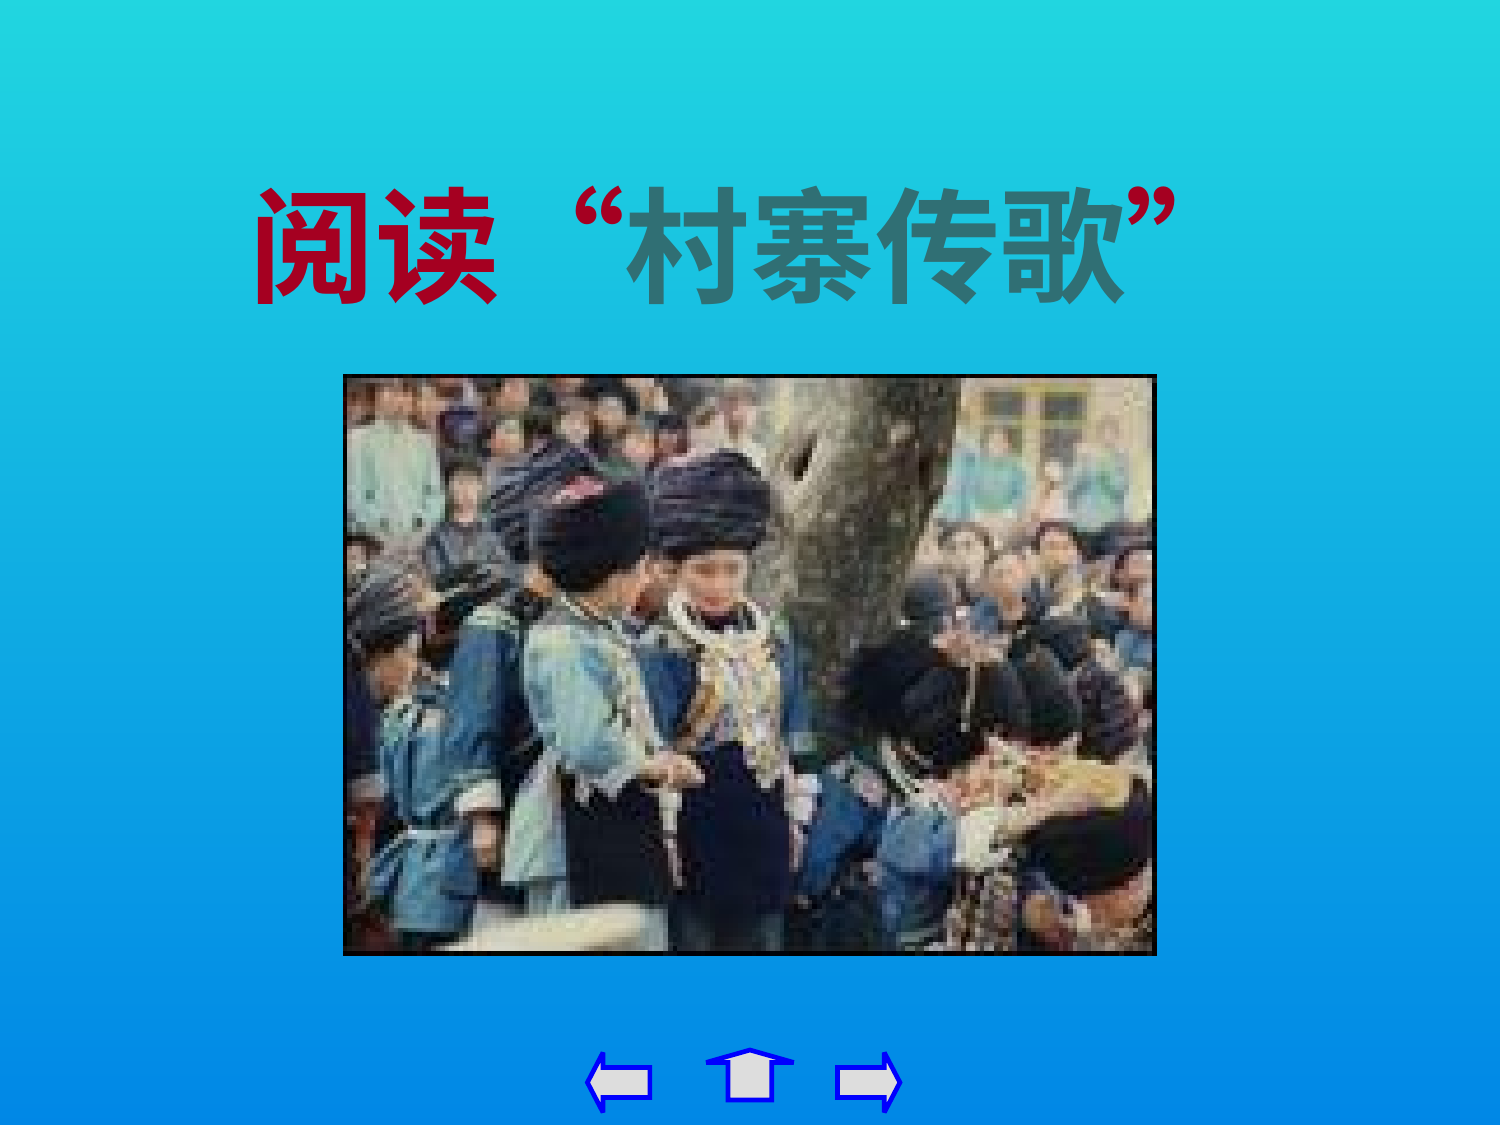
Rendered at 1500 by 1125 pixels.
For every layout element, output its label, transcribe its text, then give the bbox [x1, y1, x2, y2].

text_box [837, 1052, 900, 1113]
text_box [587, 1052, 650, 1113]
text_box [706, 1050, 794, 1101]
title 阅读“村寨传歌” [112, 149, 1388, 338]
picture [0, 374, 1500, 956]
